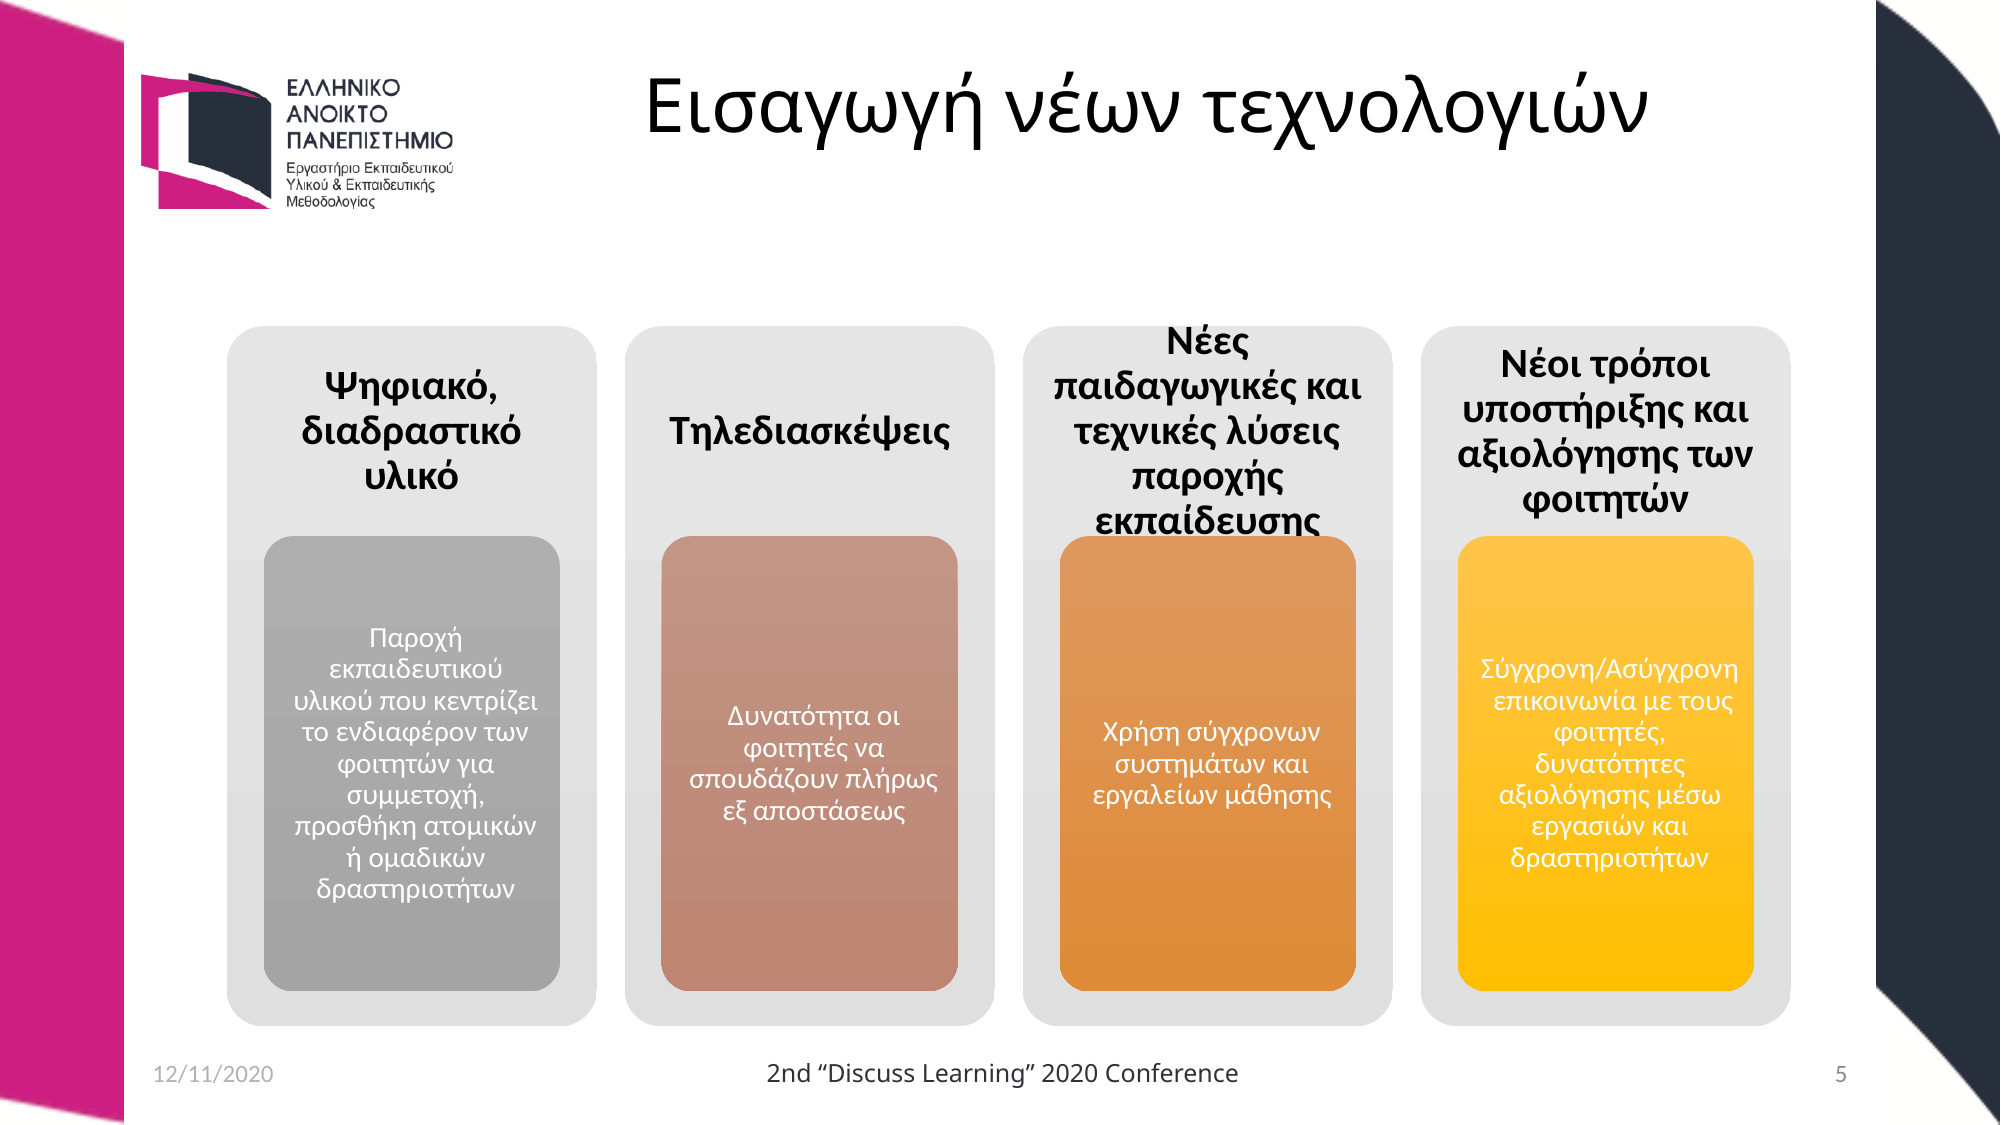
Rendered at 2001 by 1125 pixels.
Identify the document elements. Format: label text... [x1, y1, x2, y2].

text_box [226, 326, 1792, 1027]
picture [1876, 0, 2000, 1125]
title Εισαγωγή νέων τεχνολογιών [628, 59, 1864, 278]
picture [0, 0, 124, 1125]
slide_number 5 [1412, 1042, 1863, 1103]
picture [133, 73, 453, 209]
footer 2nd “Discuss Learning” 2020 Conference [662, 1042, 1338, 1103]
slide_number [137, 1042, 588, 1103]
